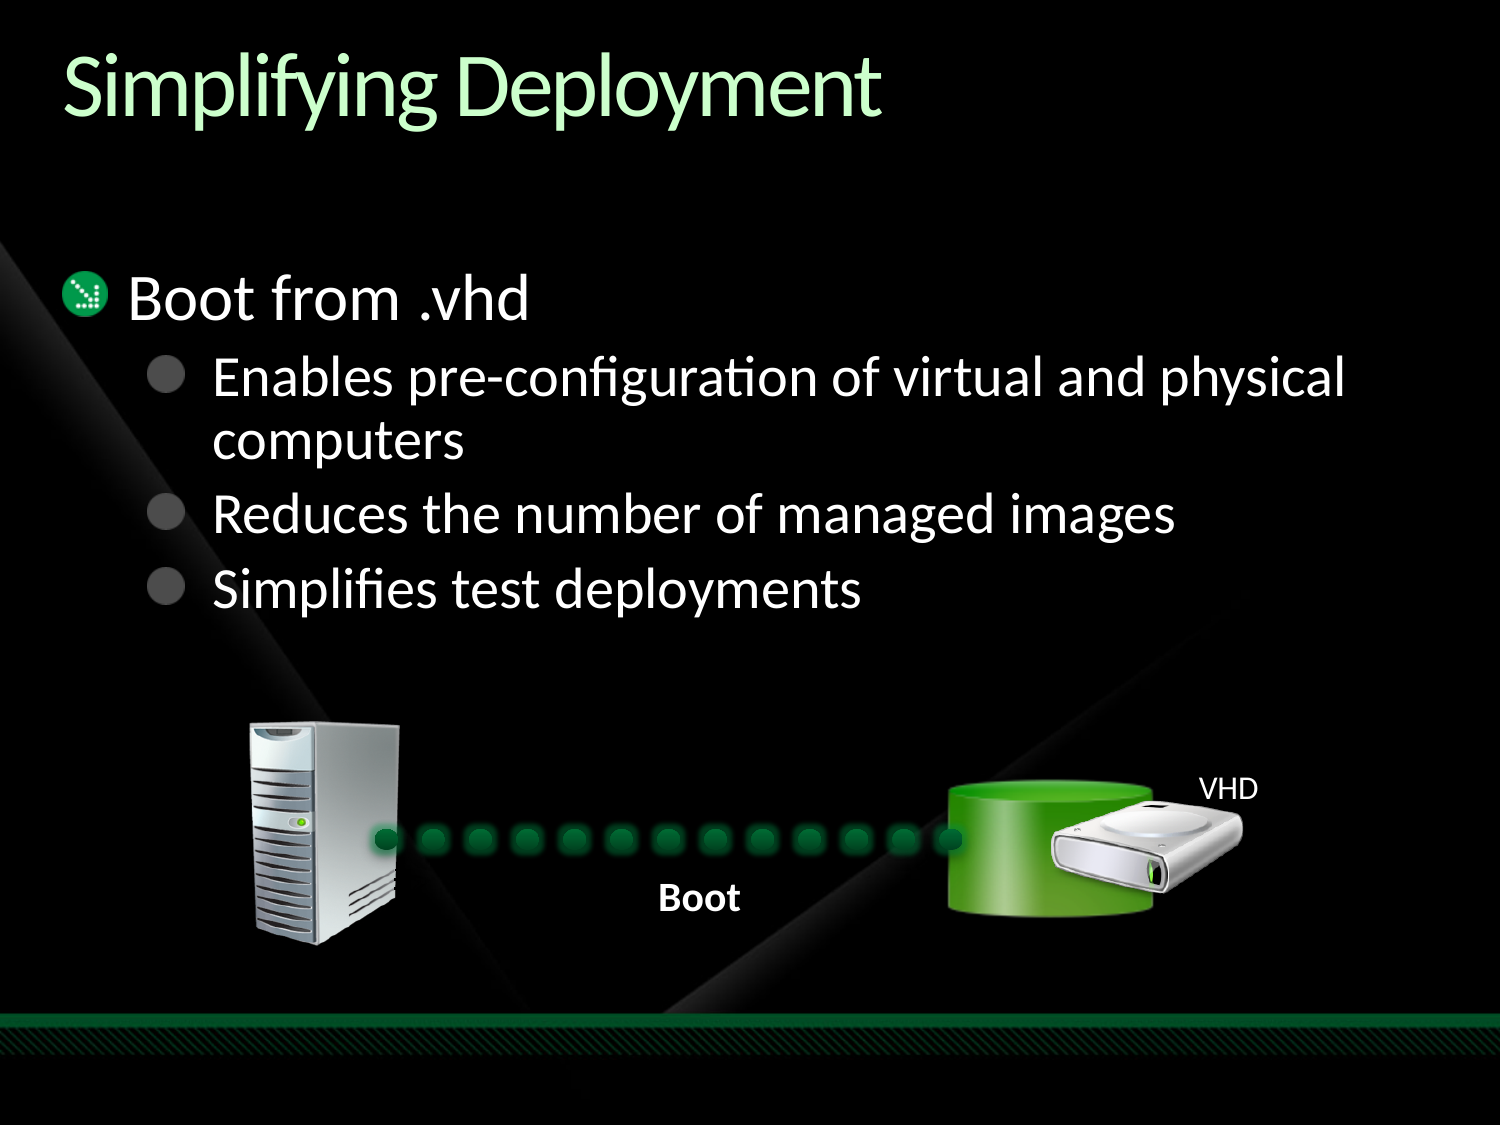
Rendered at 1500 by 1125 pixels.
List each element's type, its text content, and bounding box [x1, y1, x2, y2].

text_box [374, 828, 963, 851]
list Boot from .vhd Enables pre-configuration of virtual and physical computers Reduces the number of managed images Simplifies test deployments [62, 262, 1438, 626]
title Simplifying Deployment [62, 37, 1438, 147]
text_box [1049, 699, 1288, 913]
text_box Boot [643, 862, 757, 928]
picture [0, 0, 1500, 1125]
